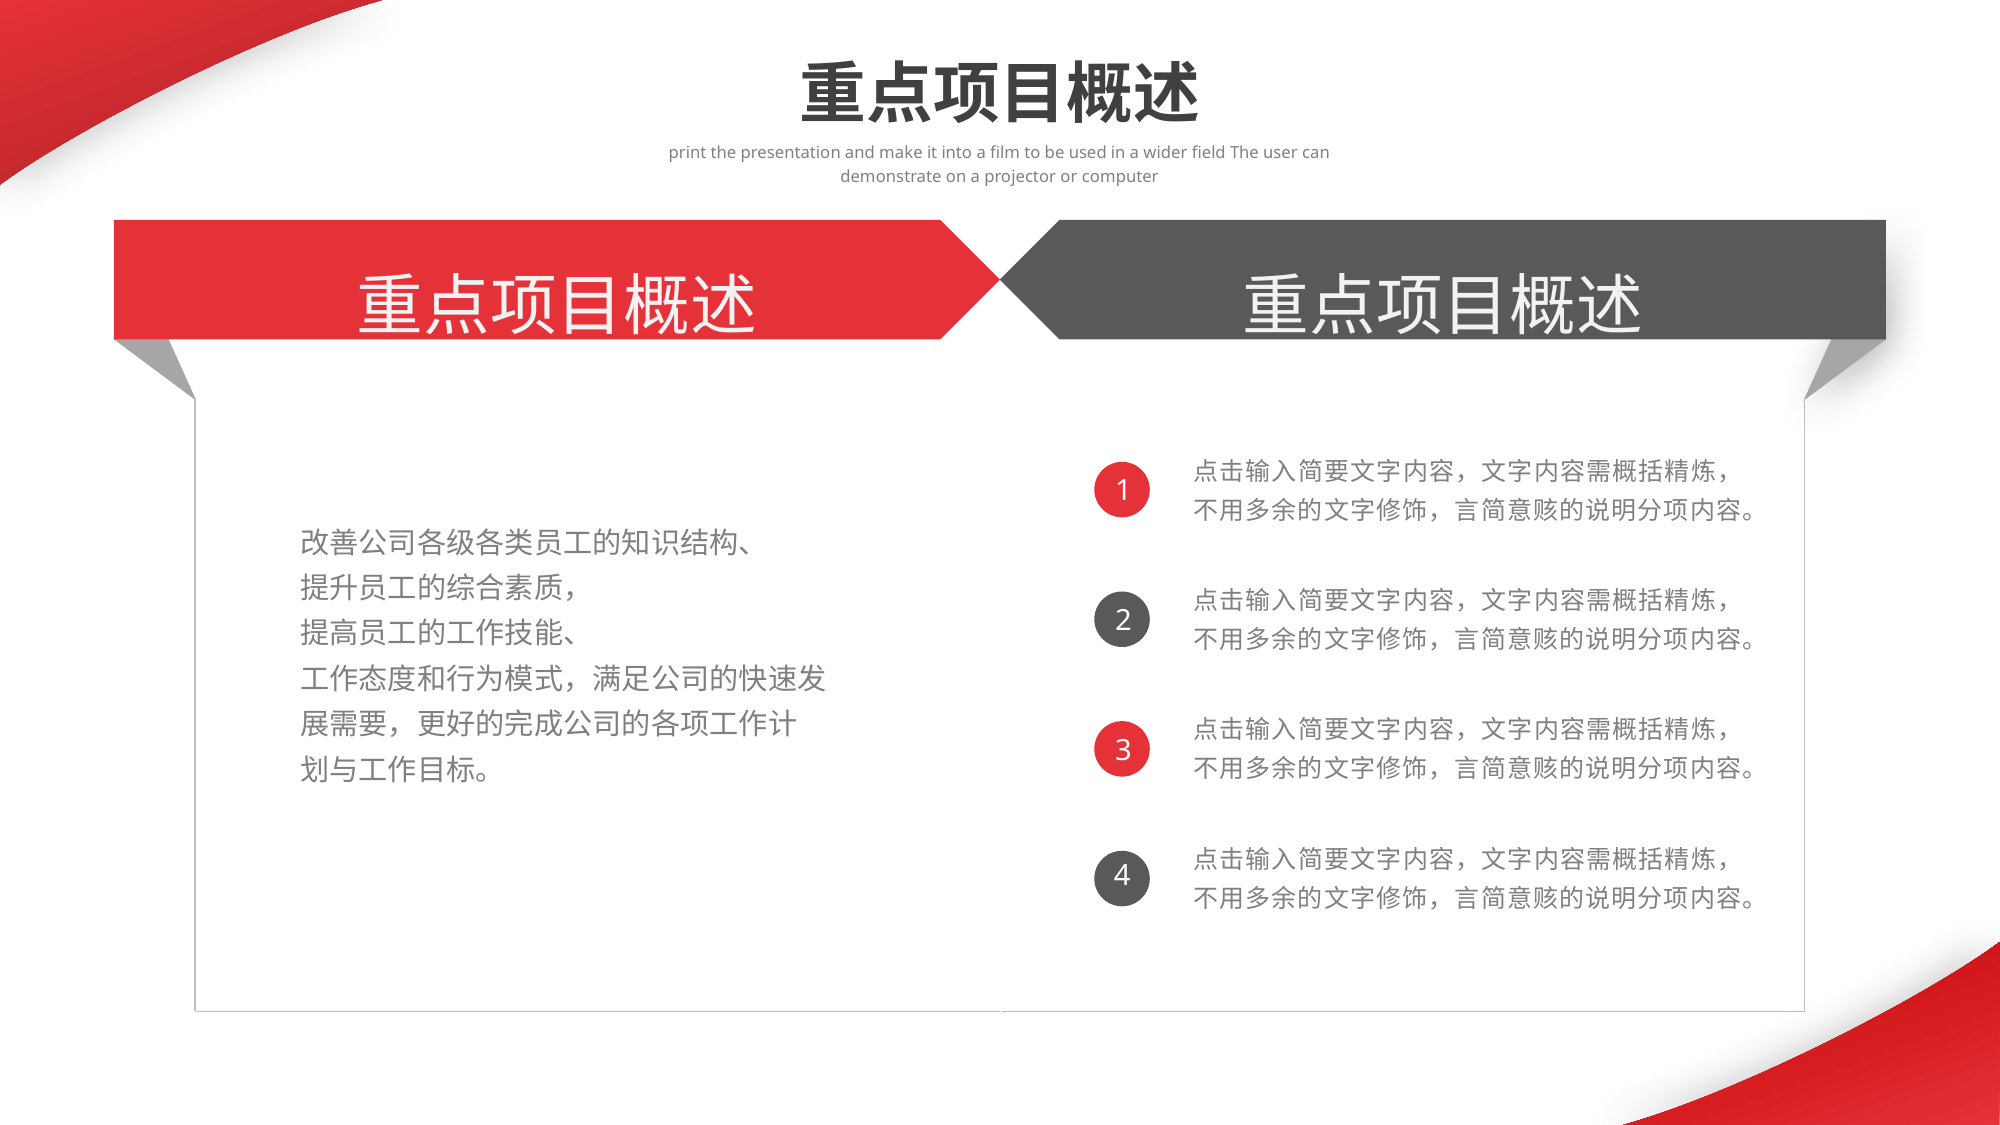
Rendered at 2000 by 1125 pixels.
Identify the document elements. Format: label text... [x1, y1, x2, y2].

text_box 点击输入简要文字内容，文字内容需概括精炼，不用多余的文字修饰，言简意赅的说明分项内容。 [1193, 834, 1743, 912]
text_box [1094, 720, 1151, 777]
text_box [1094, 460, 1151, 518]
text_box 点击输入简要文字内容，文字内容需概括精炼，不用多余的文字修饰，言简意赅的说明分项内容。 [1193, 704, 1743, 783]
text_box 点击输入简要文字内容，文字内容需概括精炼，不用多余的文字修饰，言简意赅的说明分项内容。 [1193, 575, 1743, 654]
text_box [649, 43, 1351, 195]
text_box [1094, 590, 1151, 648]
text_box 改善公司各级各类员工的知识结构、 提升员工的综合素质， 提高员工的工作技能、 工作态度和行为模式，满足公司的快速发展需要，更好的完成公司的各项工作计 划与工作目标。 [300, 468, 850, 877]
text_box 点击输入简要文字内容，文字内容需概括精炼，不用多余的文字修饰，言简意赅的说明分项内容。 [1193, 446, 1743, 525]
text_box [1803, 347, 1887, 1012]
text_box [1094, 845, 1151, 907]
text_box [113, 348, 197, 1012]
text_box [999, 219, 1887, 343]
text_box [113, 219, 998, 343]
